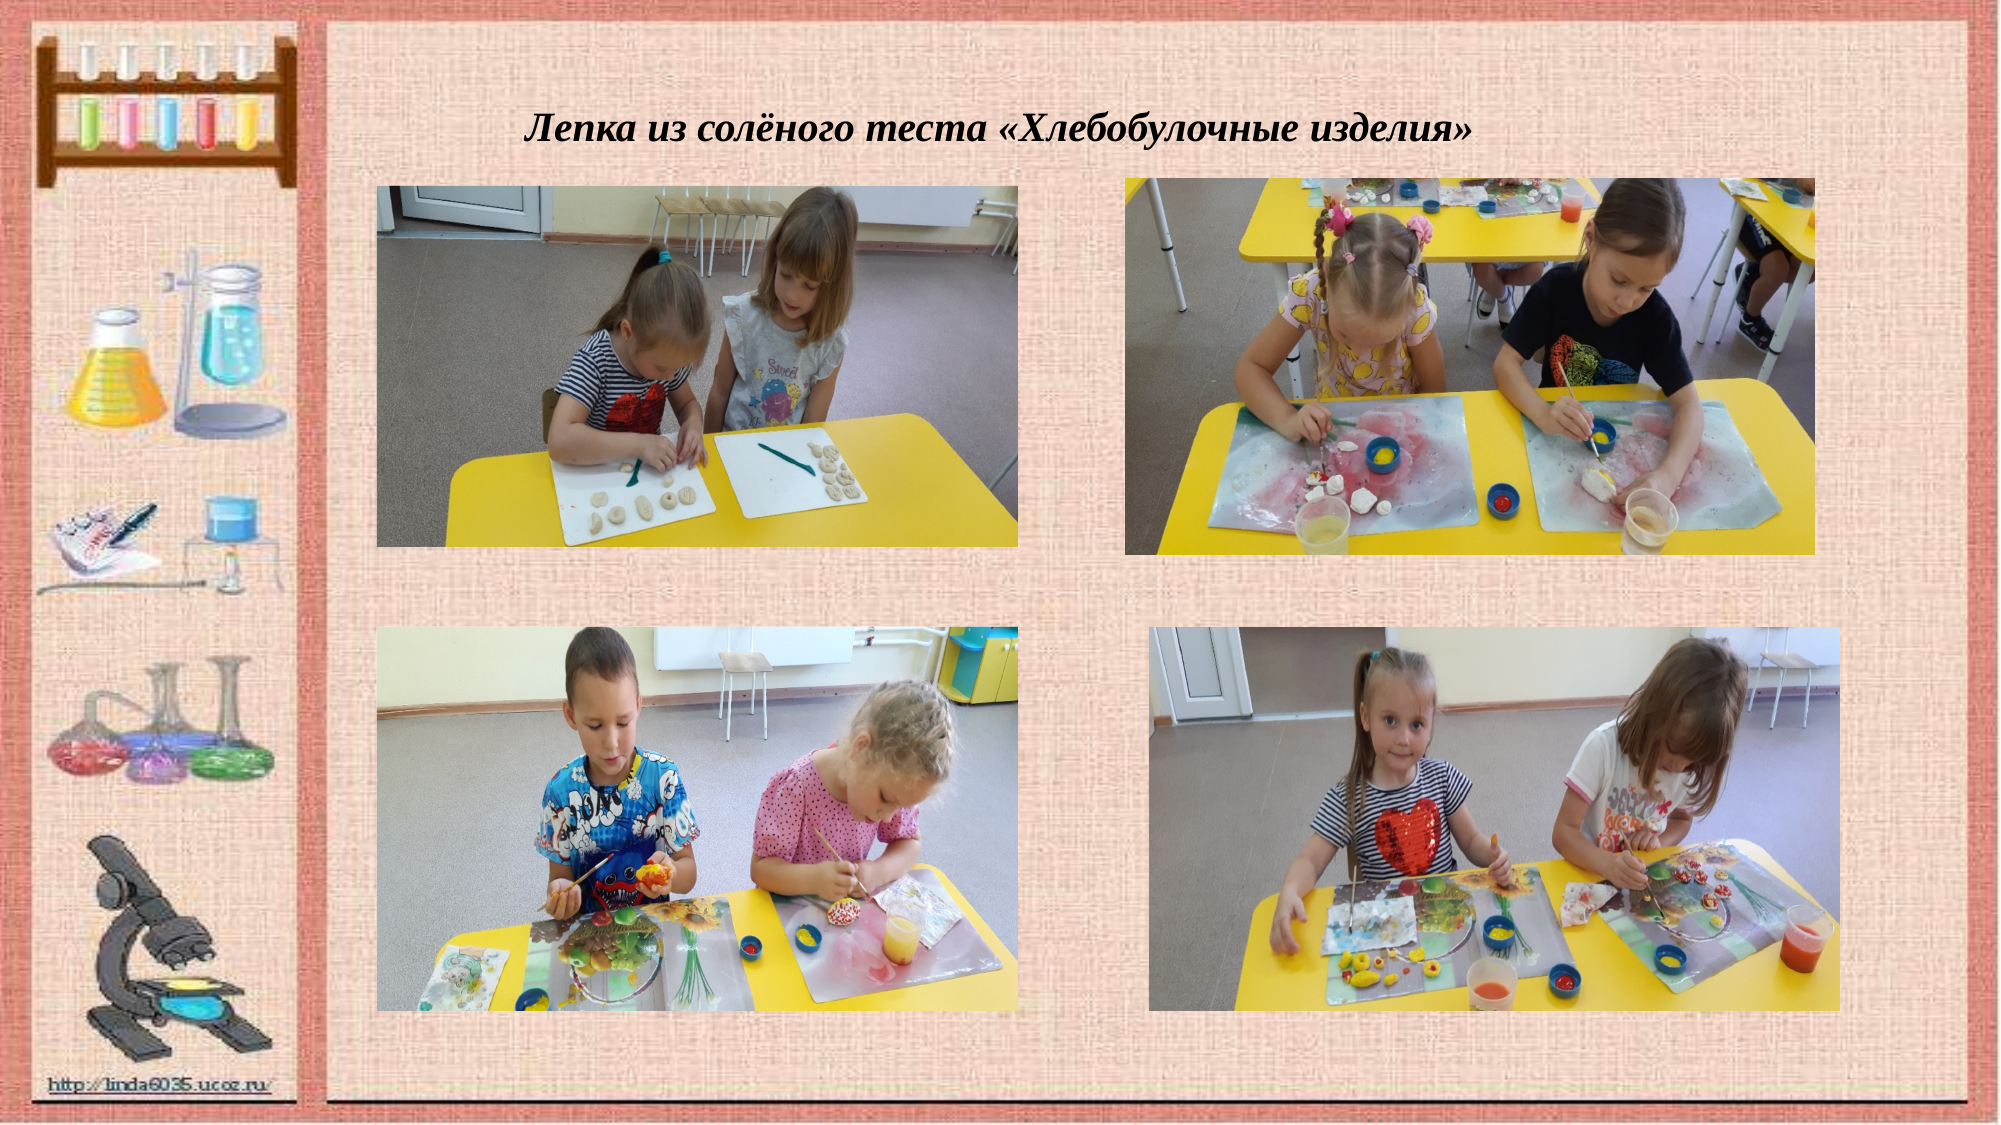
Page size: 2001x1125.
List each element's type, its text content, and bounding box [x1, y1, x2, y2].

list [376, 185, 1018, 547]
title Лепка из солёного теста «Хлебобулочные изделия» [137, 59, 1863, 197]
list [1124, 177, 1815, 555]
picture [0, 0, 2001, 1125]
